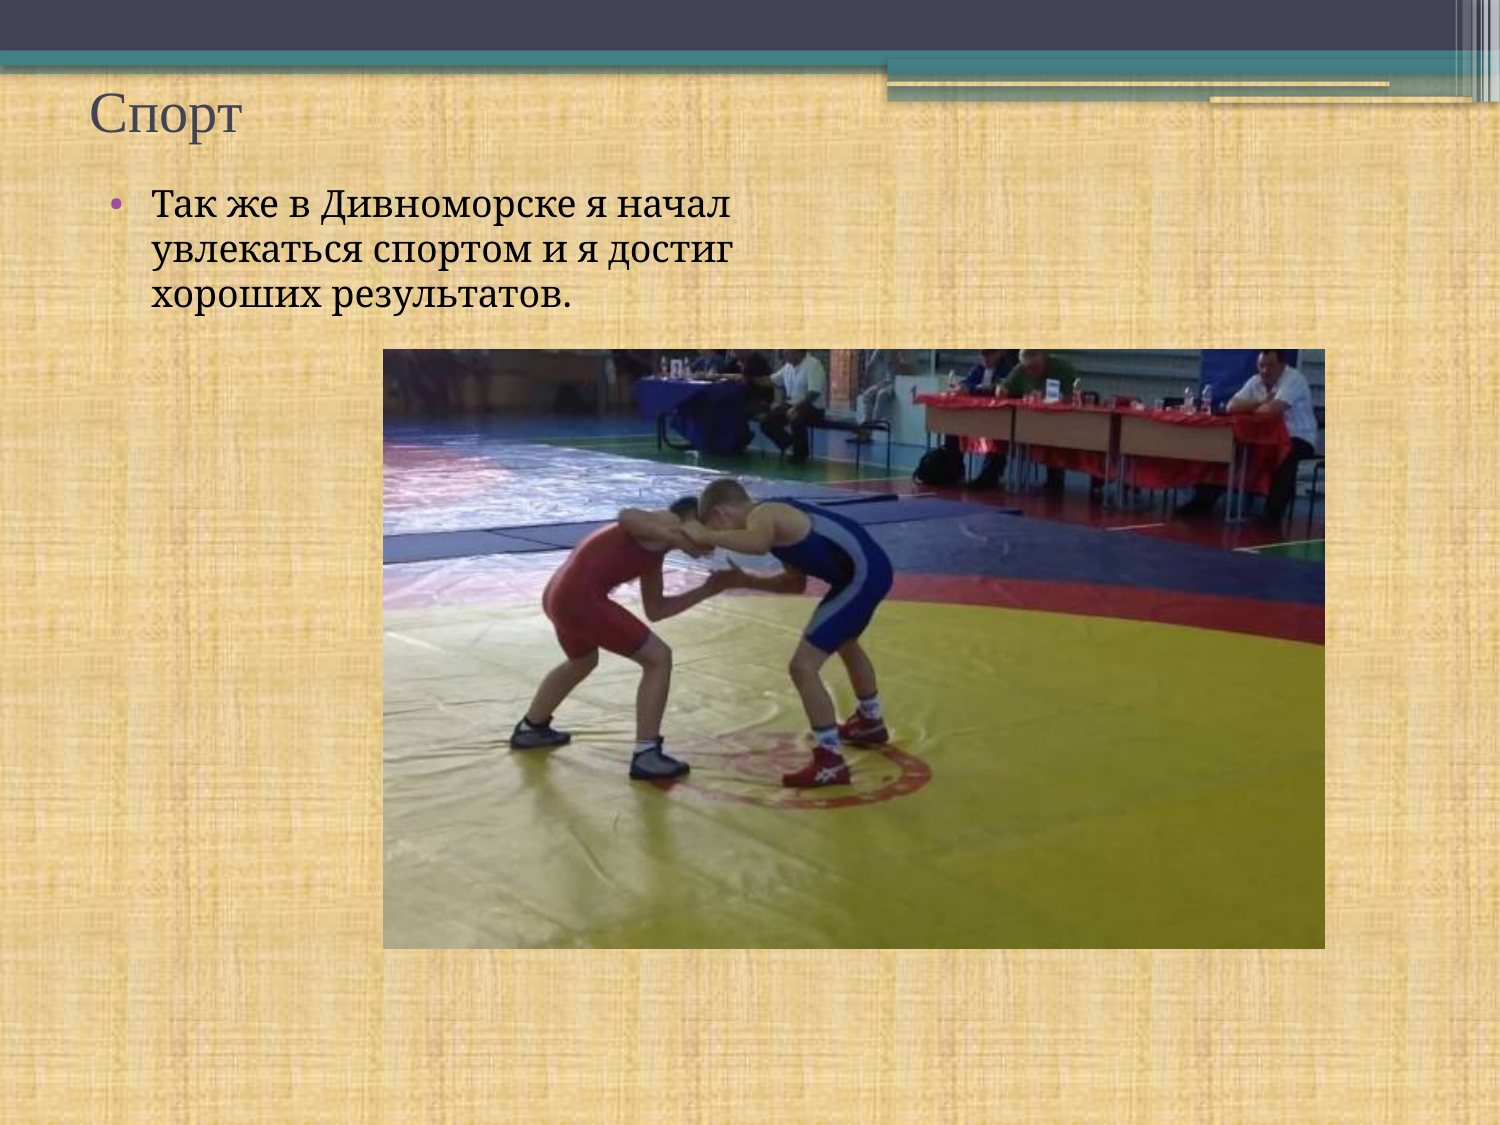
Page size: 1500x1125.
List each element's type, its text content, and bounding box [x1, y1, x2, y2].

list Так же в Дивноморске я начал увлекаться спортом и я достиг хороших результатов. [76, 172, 752, 916]
title Спорт [75, 45, 1425, 173]
picture [0, 74, 1500, 1125]
